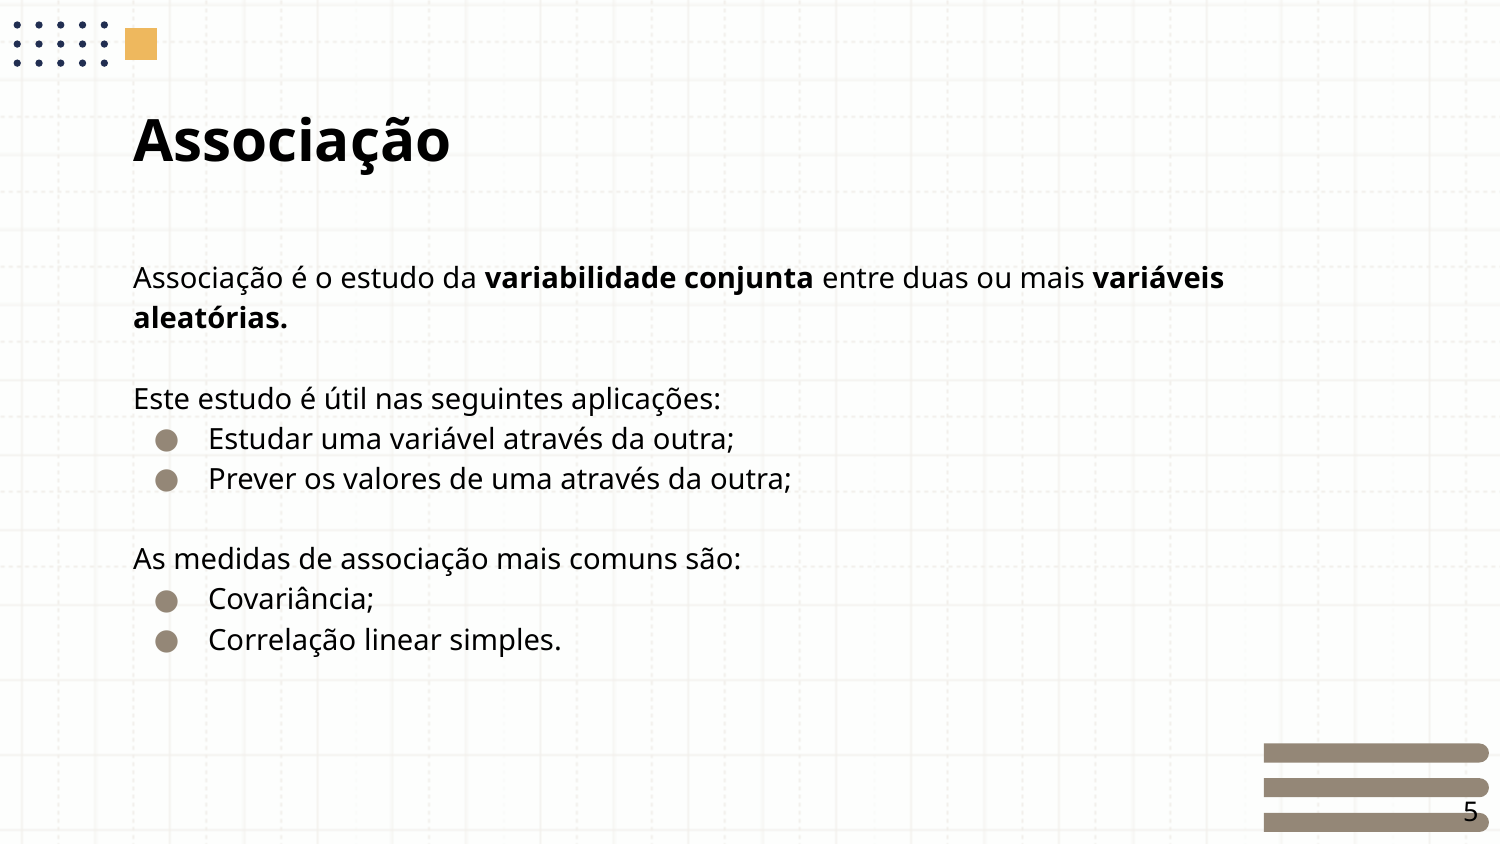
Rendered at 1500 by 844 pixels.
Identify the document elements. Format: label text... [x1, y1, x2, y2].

subtitle Associação é o estudo da variabilidade conjunta entre duas ou mais variáveis aleatórias. Este estudo é útil nas seguintes aplicações: Estudar uma variável através da outra; Prever os valores de uma através da outra; As medidas de associação mais comuns são: Covariância; Correlação linear simples. [118, 239, 1370, 756]
slide_number ‹#› [1403, 779, 1494, 844]
title Associação [118, 88, 801, 239]
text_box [1263, 743, 1490, 833]
